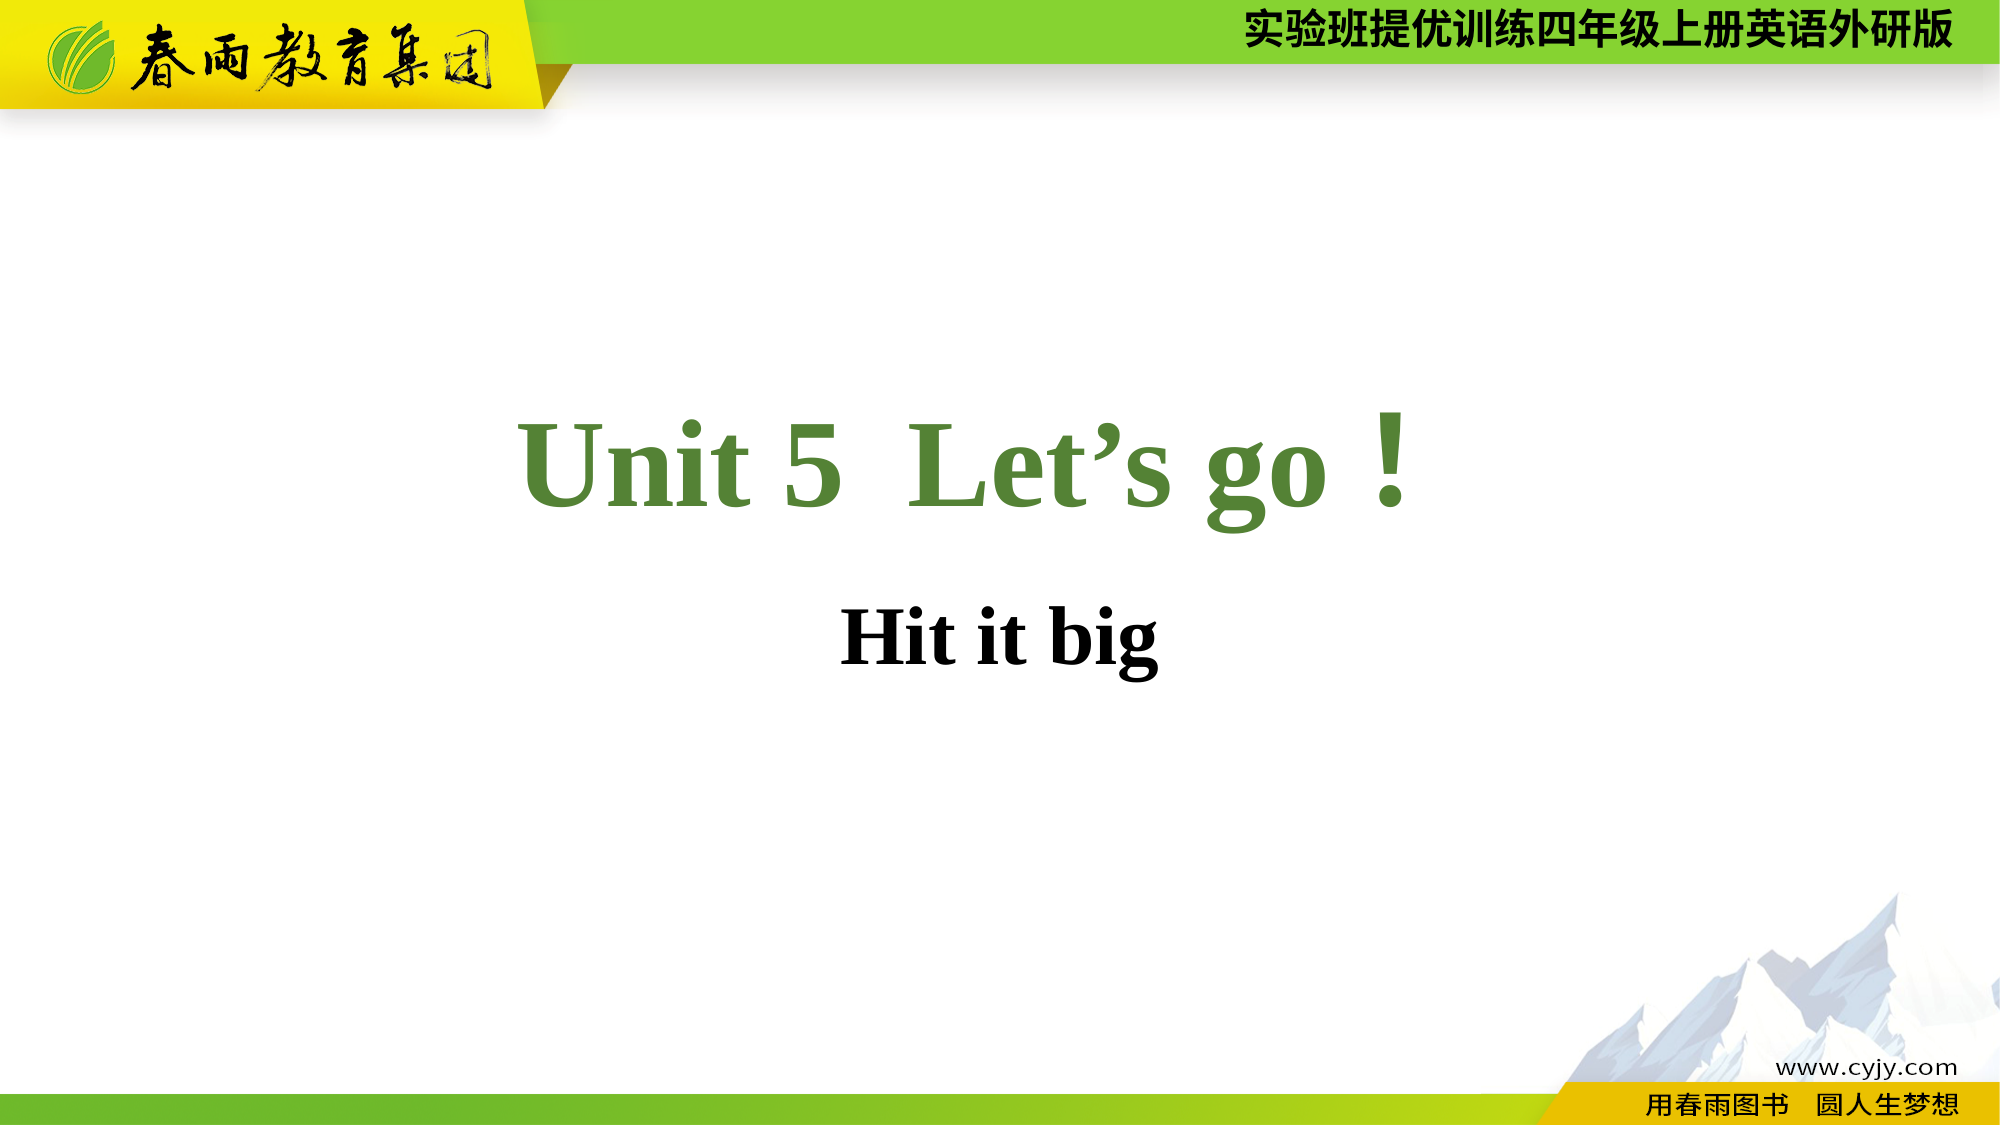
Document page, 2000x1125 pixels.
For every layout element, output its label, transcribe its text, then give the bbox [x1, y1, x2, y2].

picture [0, 689, 2000, 1125]
text_box Unit 5 Let’s go！ Hit it big [0, 298, 2000, 689]
picture [0, 0, 2000, 298]
